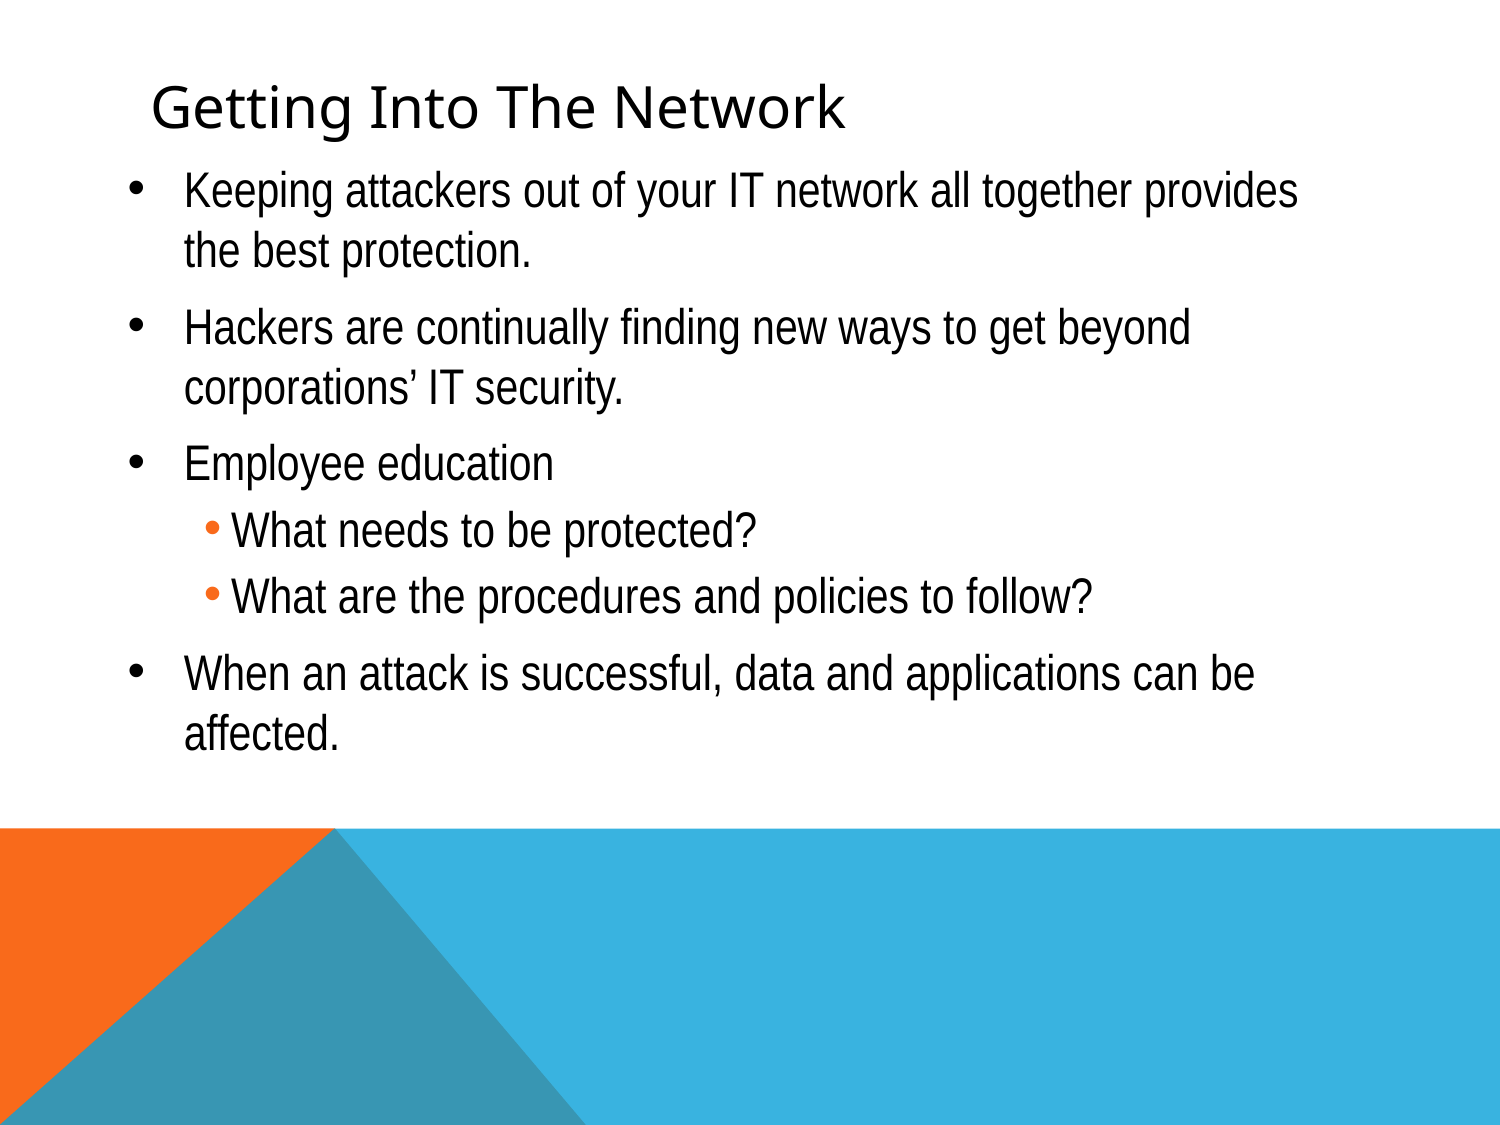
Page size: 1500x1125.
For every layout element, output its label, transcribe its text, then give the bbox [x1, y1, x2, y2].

list Keeping attackers out of your IT network all together provides the best protection. Hackers are continually finding new ways to get beyond corporations’ IT security. Employee education What needs to be protected? What are the procedures and policies to follow? When an attack is successful, data and applications can be affected. [112, 149, 1369, 800]
title Getting Into The Network [135, 60, 1369, 149]
